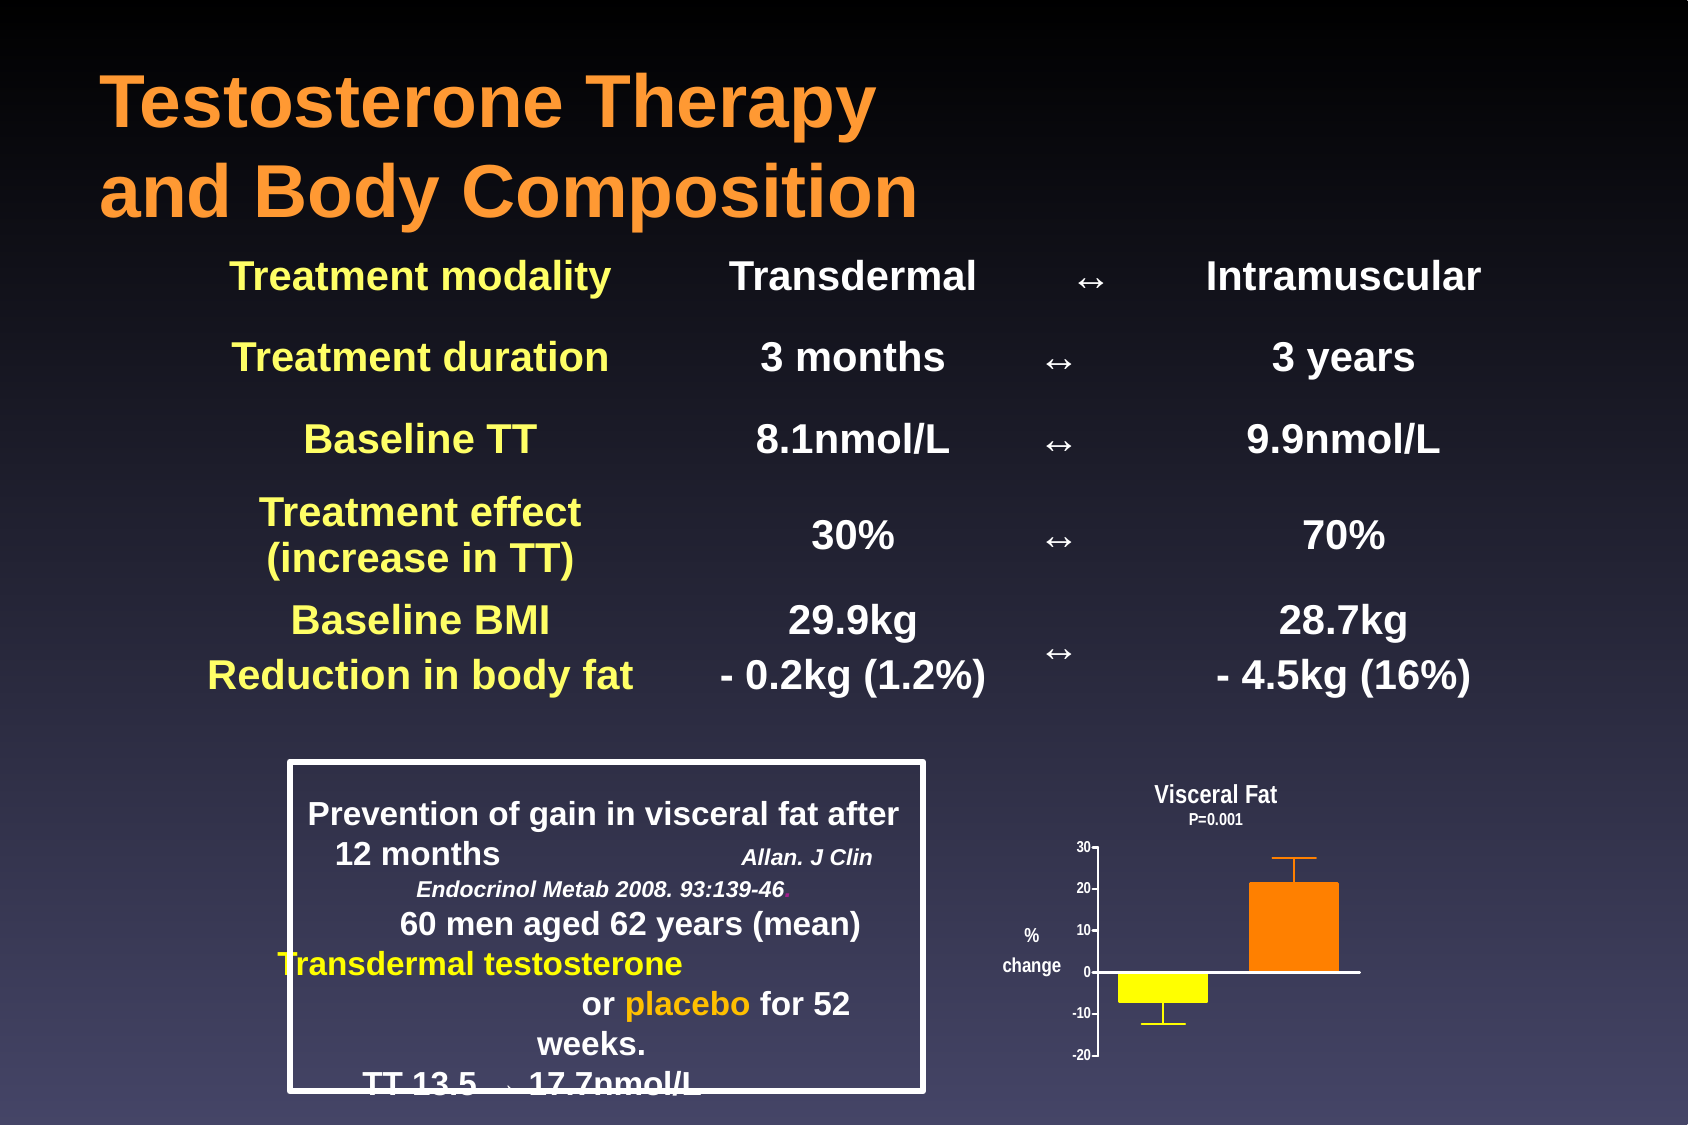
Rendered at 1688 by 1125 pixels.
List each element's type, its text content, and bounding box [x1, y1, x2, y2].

table_header Intramuscular [1158, 234, 1529, 316]
table_cell Baseline BMI Reduction in body fat [158, 589, 683, 706]
table_header ↔ [1023, 234, 1158, 316]
table_cell 70% [1158, 480, 1529, 589]
table_cell ↔ [1023, 398, 1158, 480]
table_cell 3 years [1158, 316, 1529, 398]
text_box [988, 761, 1369, 1067]
table_cell 30% [683, 480, 1023, 589]
table_header Transdermal [683, 234, 1023, 316]
table_cell 3 months [683, 316, 1023, 398]
table_cell Treatment duration [158, 316, 683, 398]
table_cell 29.9kg - 0.2kg (1.2%) [683, 589, 1023, 706]
table_cell 8.1nmol/L [683, 398, 1023, 480]
table_cell ↔ [1023, 316, 1158, 398]
table_cell Baseline TT [158, 398, 683, 480]
table_cell Treatment effect (increase in TT) [158, 480, 683, 589]
table_cell ↔ [1023, 589, 1158, 706]
table_header Treatment modality [158, 234, 683, 316]
table_cell 28.7kg - 4.5kg (16%) [1158, 589, 1529, 706]
text_box [289, 761, 923, 1092]
text_box Prevention of gain in visceral fat after 12 months Allan. J Clin Endocrinol Metab 2008. 93:139-46. 60 men aged 62 years (mean) Transdermal testosterone or placebo for 52 weeks. TT 13.5 → 17.7nmol/L [197, 785, 923, 1110]
table_cell 9.9nmol/L [1158, 398, 1529, 480]
title Testosterone Therapy and Body Composition [84, 45, 1604, 233]
table_cell ↔ [1023, 480, 1158, 589]
